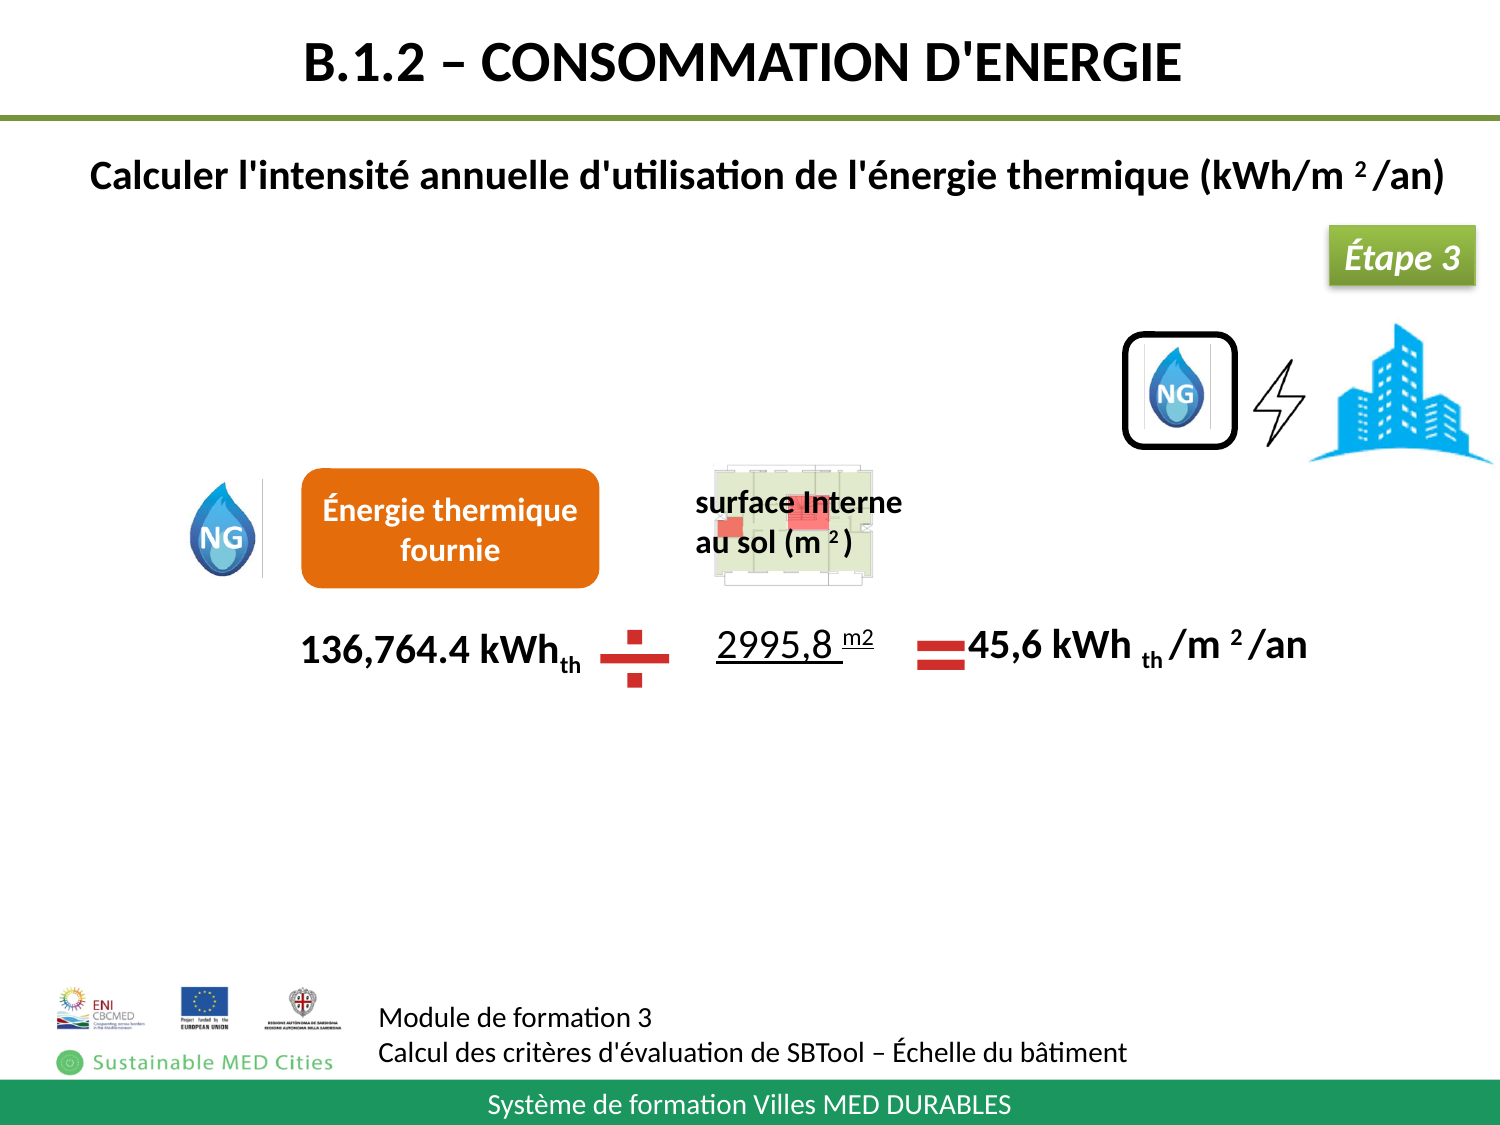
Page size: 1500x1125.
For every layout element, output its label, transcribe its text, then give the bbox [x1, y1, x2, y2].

text_box Calculer l'intensité annuelle d'utilisation de l'énergie thermique (kWh/m 2 /an) [74, 140, 1477, 196]
title B.1.2 – CONSOMMATION D'ENERGIE [0, 0, 1500, 117]
text_box Étape 3 [1329, 225, 1476, 286]
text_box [177, 432, 1300, 723]
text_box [0, 972, 1500, 1125]
picture [1138, 343, 1213, 429]
picture [1251, 317, 1500, 475]
text_box [1123, 332, 1237, 431]
